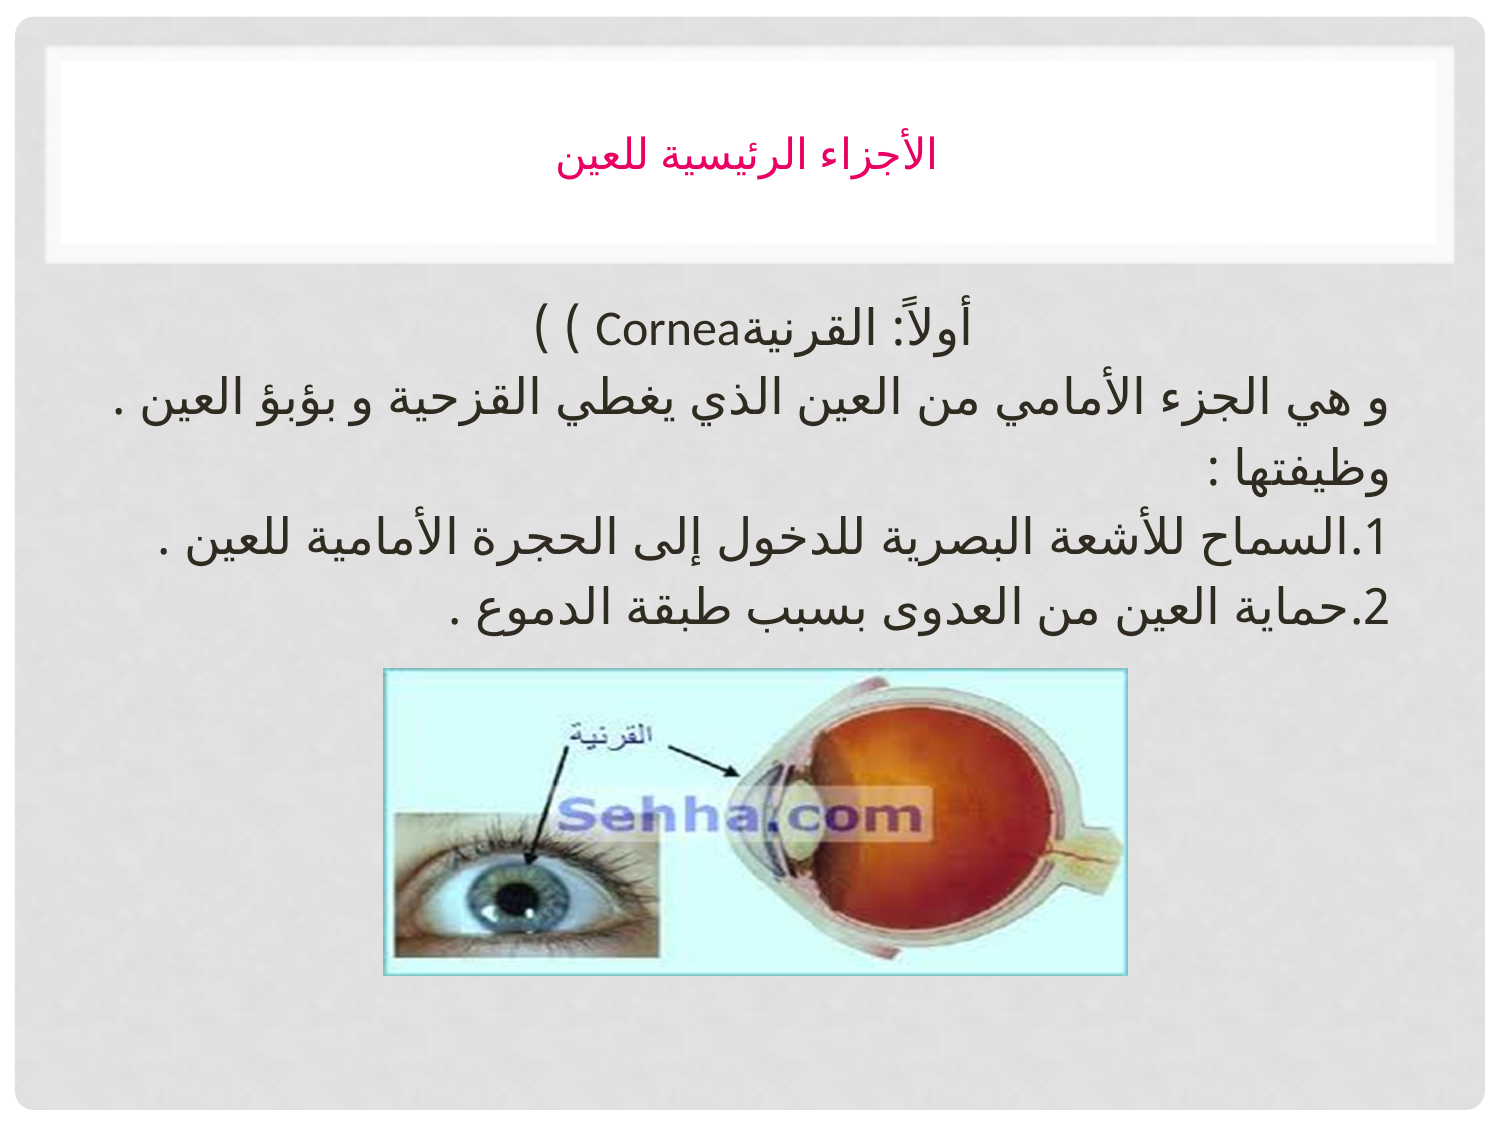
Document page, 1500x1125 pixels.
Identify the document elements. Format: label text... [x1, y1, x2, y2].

picture [383, 668, 1129, 977]
title الأجزاء الرئيسية للعين [69, 66, 1425, 238]
list أولاً: القرنيةCornea ) ) و هي الجزء الأمامي من العين الذي يغطي القزحية و بؤبؤ العين . وظيفتها : 1.السماح للأشعة البصرية للدخول إلى الحجرة الأمامية للعين . 2.حماية العين من العدوى بسبب طبقة الدموع . [75, 287, 1425, 1005]
